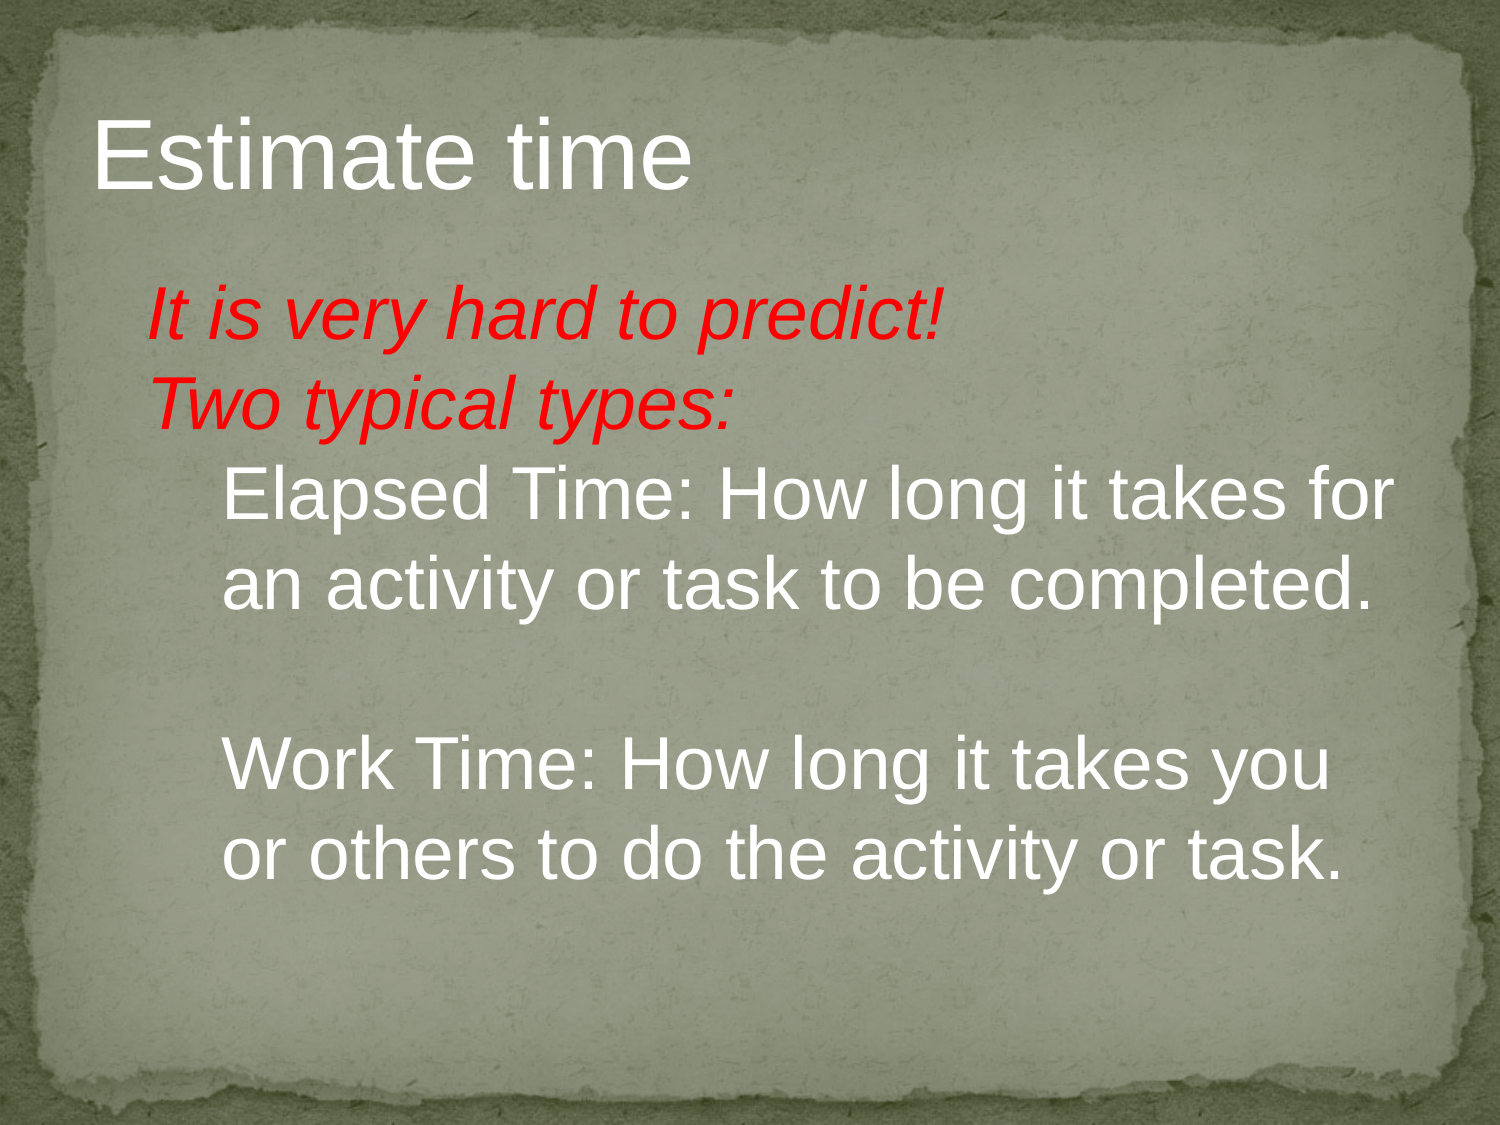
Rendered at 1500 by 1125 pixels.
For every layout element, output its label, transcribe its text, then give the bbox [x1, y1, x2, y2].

title Estimate time [75, 24, 1425, 225]
picture [0, 0, 1500, 1125]
list It is very hard to predict! Two typical types: Elapsed Time: How long it takes for an activity or task to be completed. Work Time: How long it takes you or others to do the activity or task. [75, 249, 1425, 1000]
